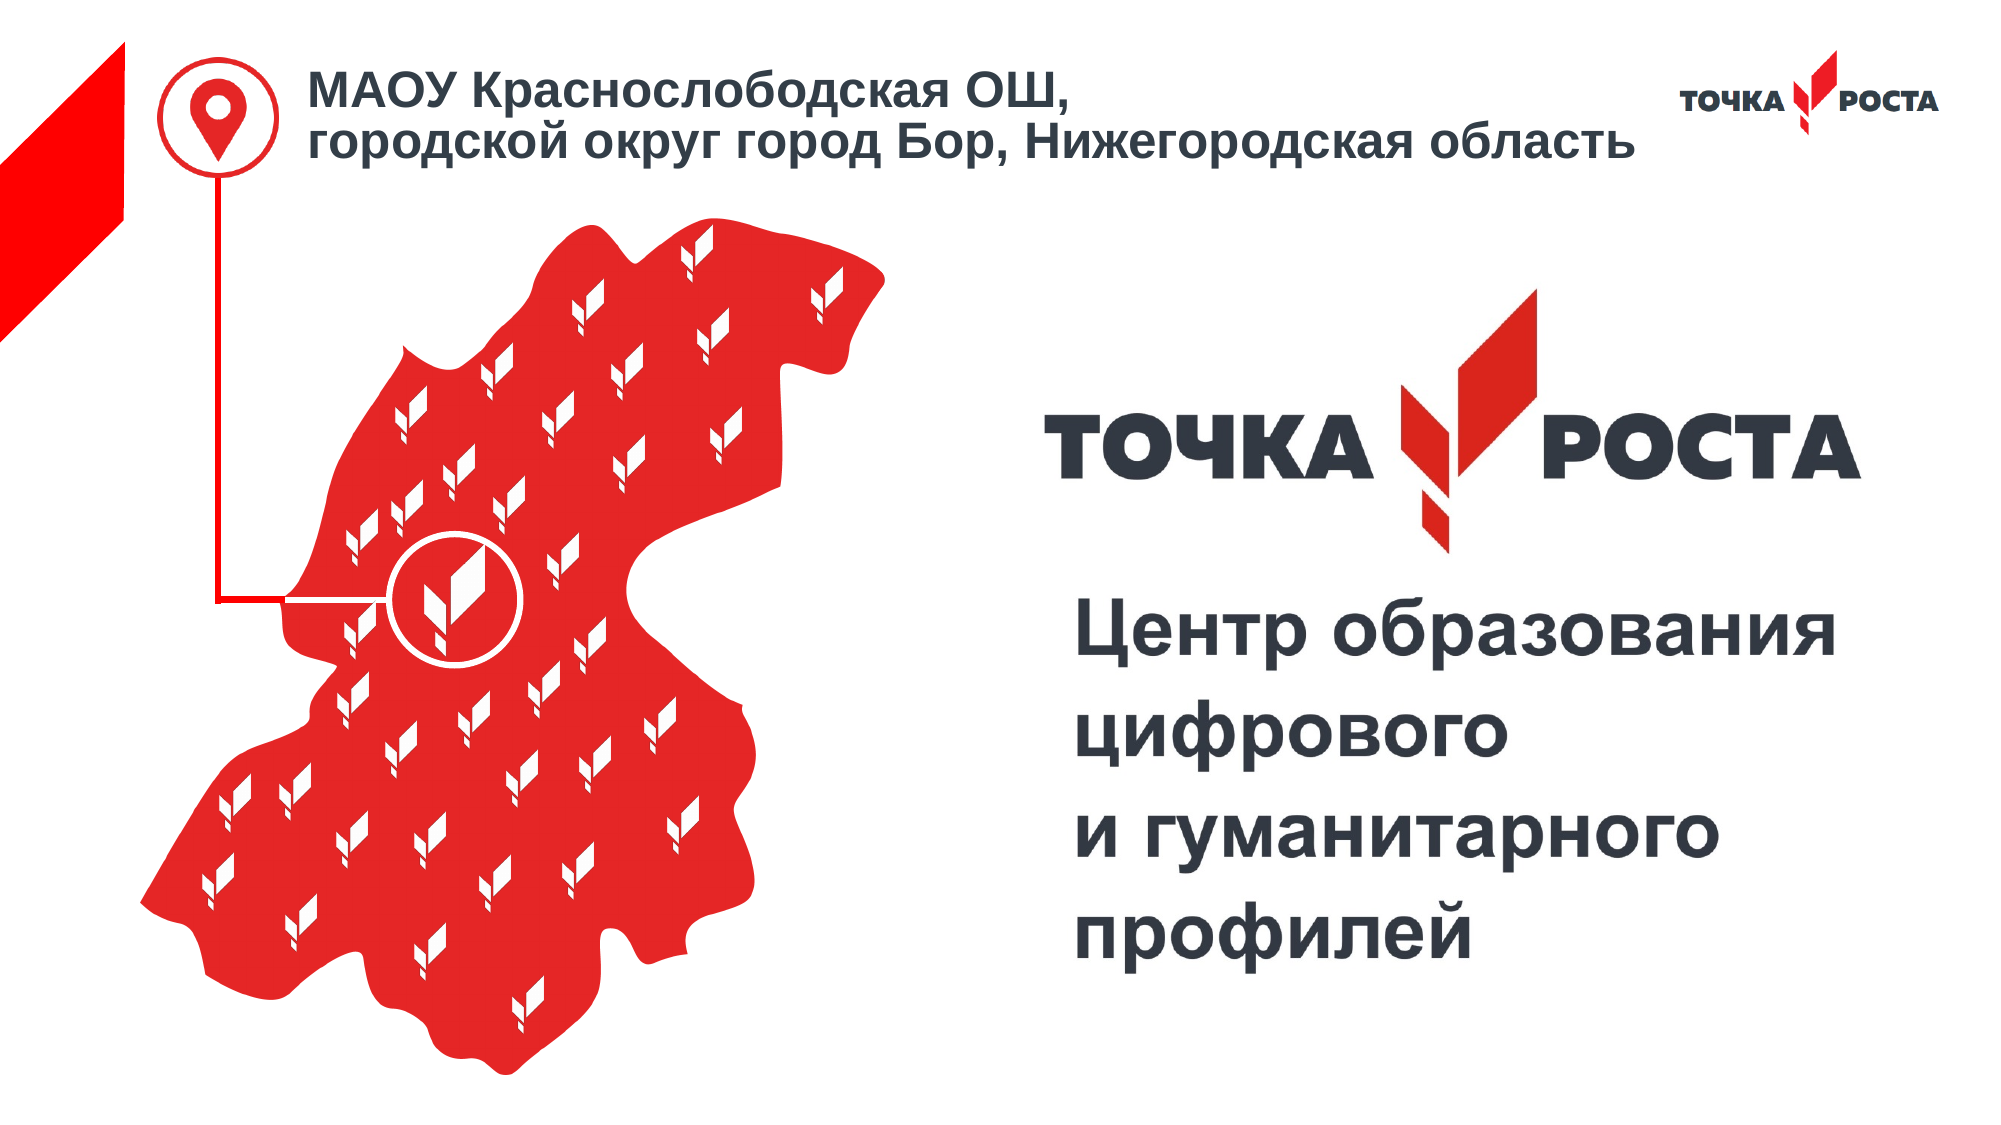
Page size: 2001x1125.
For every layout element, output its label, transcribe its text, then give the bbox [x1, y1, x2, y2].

picture [981, 269, 1909, 1005]
text_box МАОУ Краснослободская ОШ, городской округ город Бор, Нижегородская область [300, 42, 1691, 193]
picture [139, 218, 885, 1075]
picture [157, 56, 279, 179]
picture [1691, 42, 1947, 146]
